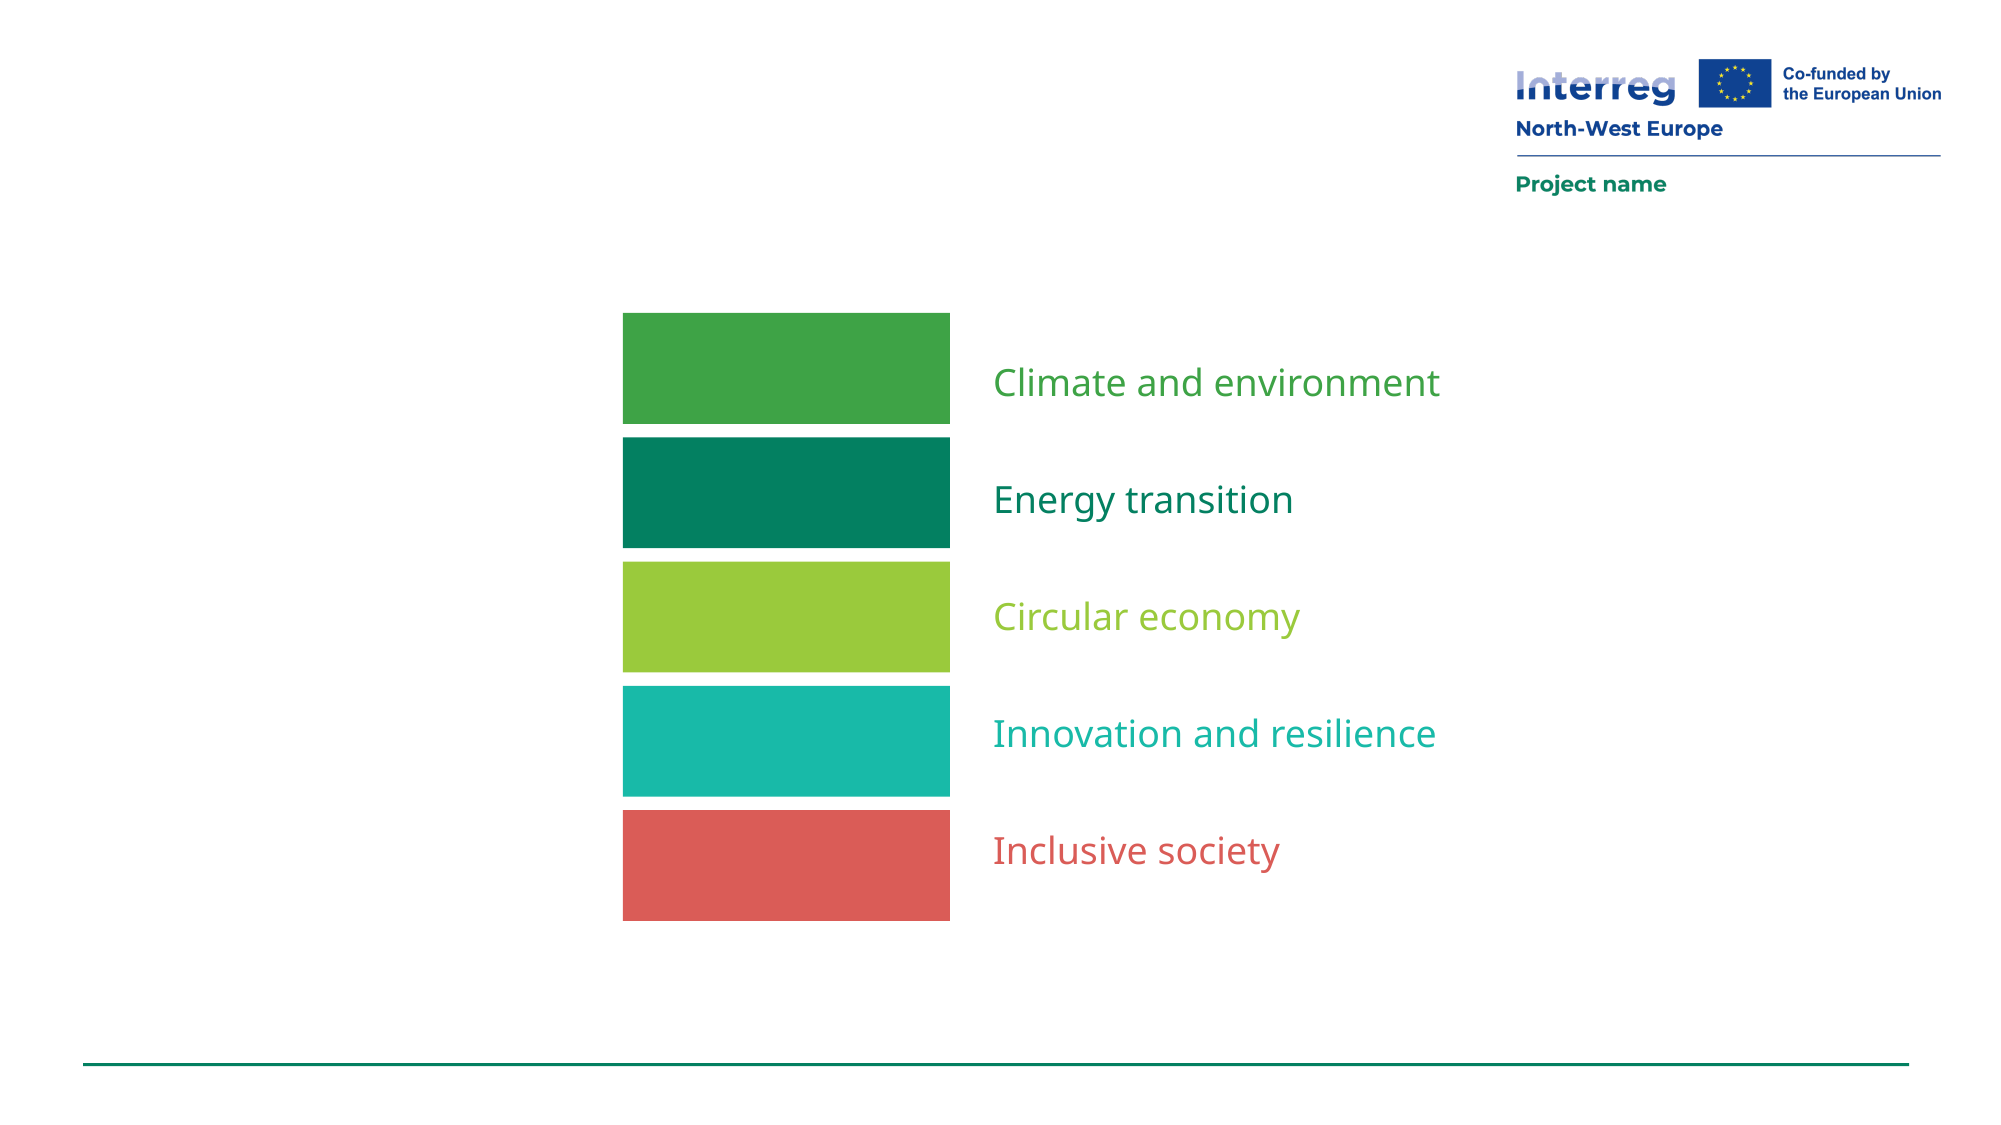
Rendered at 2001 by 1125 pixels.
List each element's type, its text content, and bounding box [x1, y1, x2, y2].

text_box [622, 437, 950, 549]
text_box [622, 685, 950, 797]
text_box Climate and environment Energy transition Circular economy Innovation and resilience Inclusive society [978, 338, 1507, 880]
text_box [622, 312, 950, 424]
picture [1458, 0, 2000, 251]
text_box [622, 810, 950, 921]
text_box [622, 561, 950, 673]
